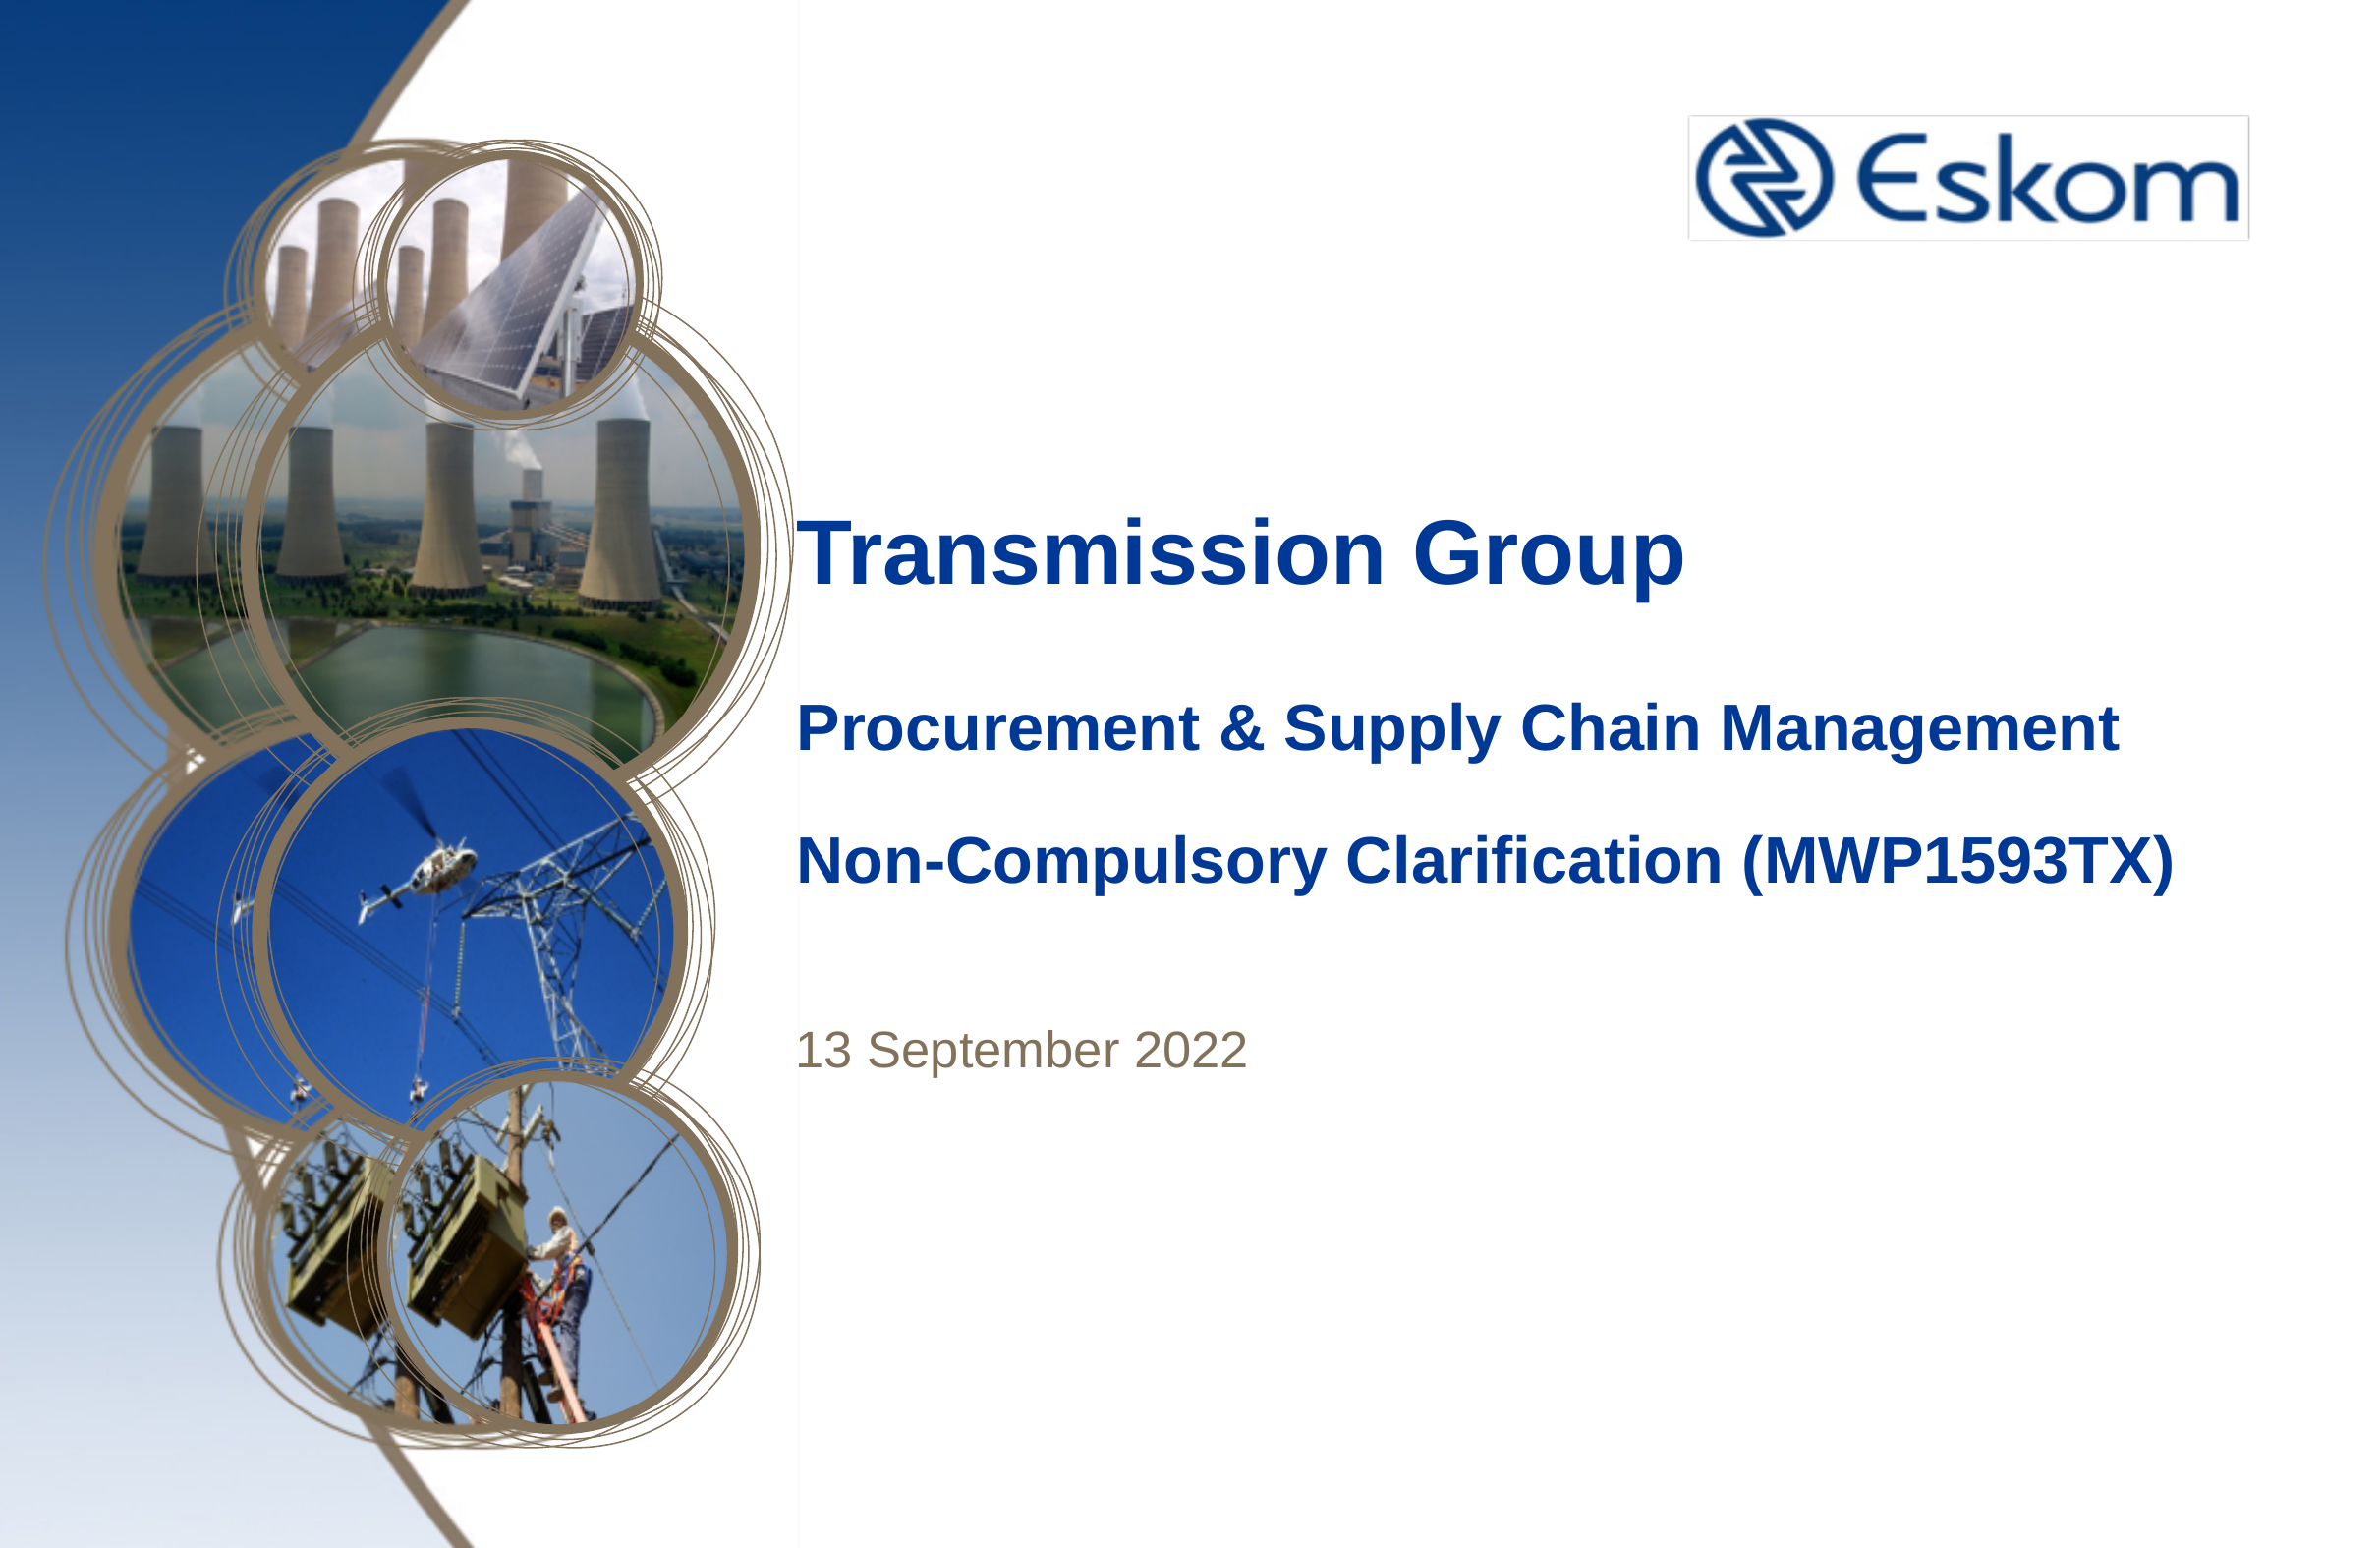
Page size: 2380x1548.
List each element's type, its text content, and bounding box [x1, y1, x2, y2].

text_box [352, 140, 662, 430]
picture [0, 0, 2380, 1548]
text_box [347, 1057, 761, 1449]
title Transmission Group Procurement & Supply Chain Management Non-Compulsory Clarification (MWP1593TX) [781, 971, 2243, 1202]
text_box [196, 270, 794, 834]
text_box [215, 697, 715, 1170]
subtitle 13 September 2022 [795, 1015, 2048, 1079]
